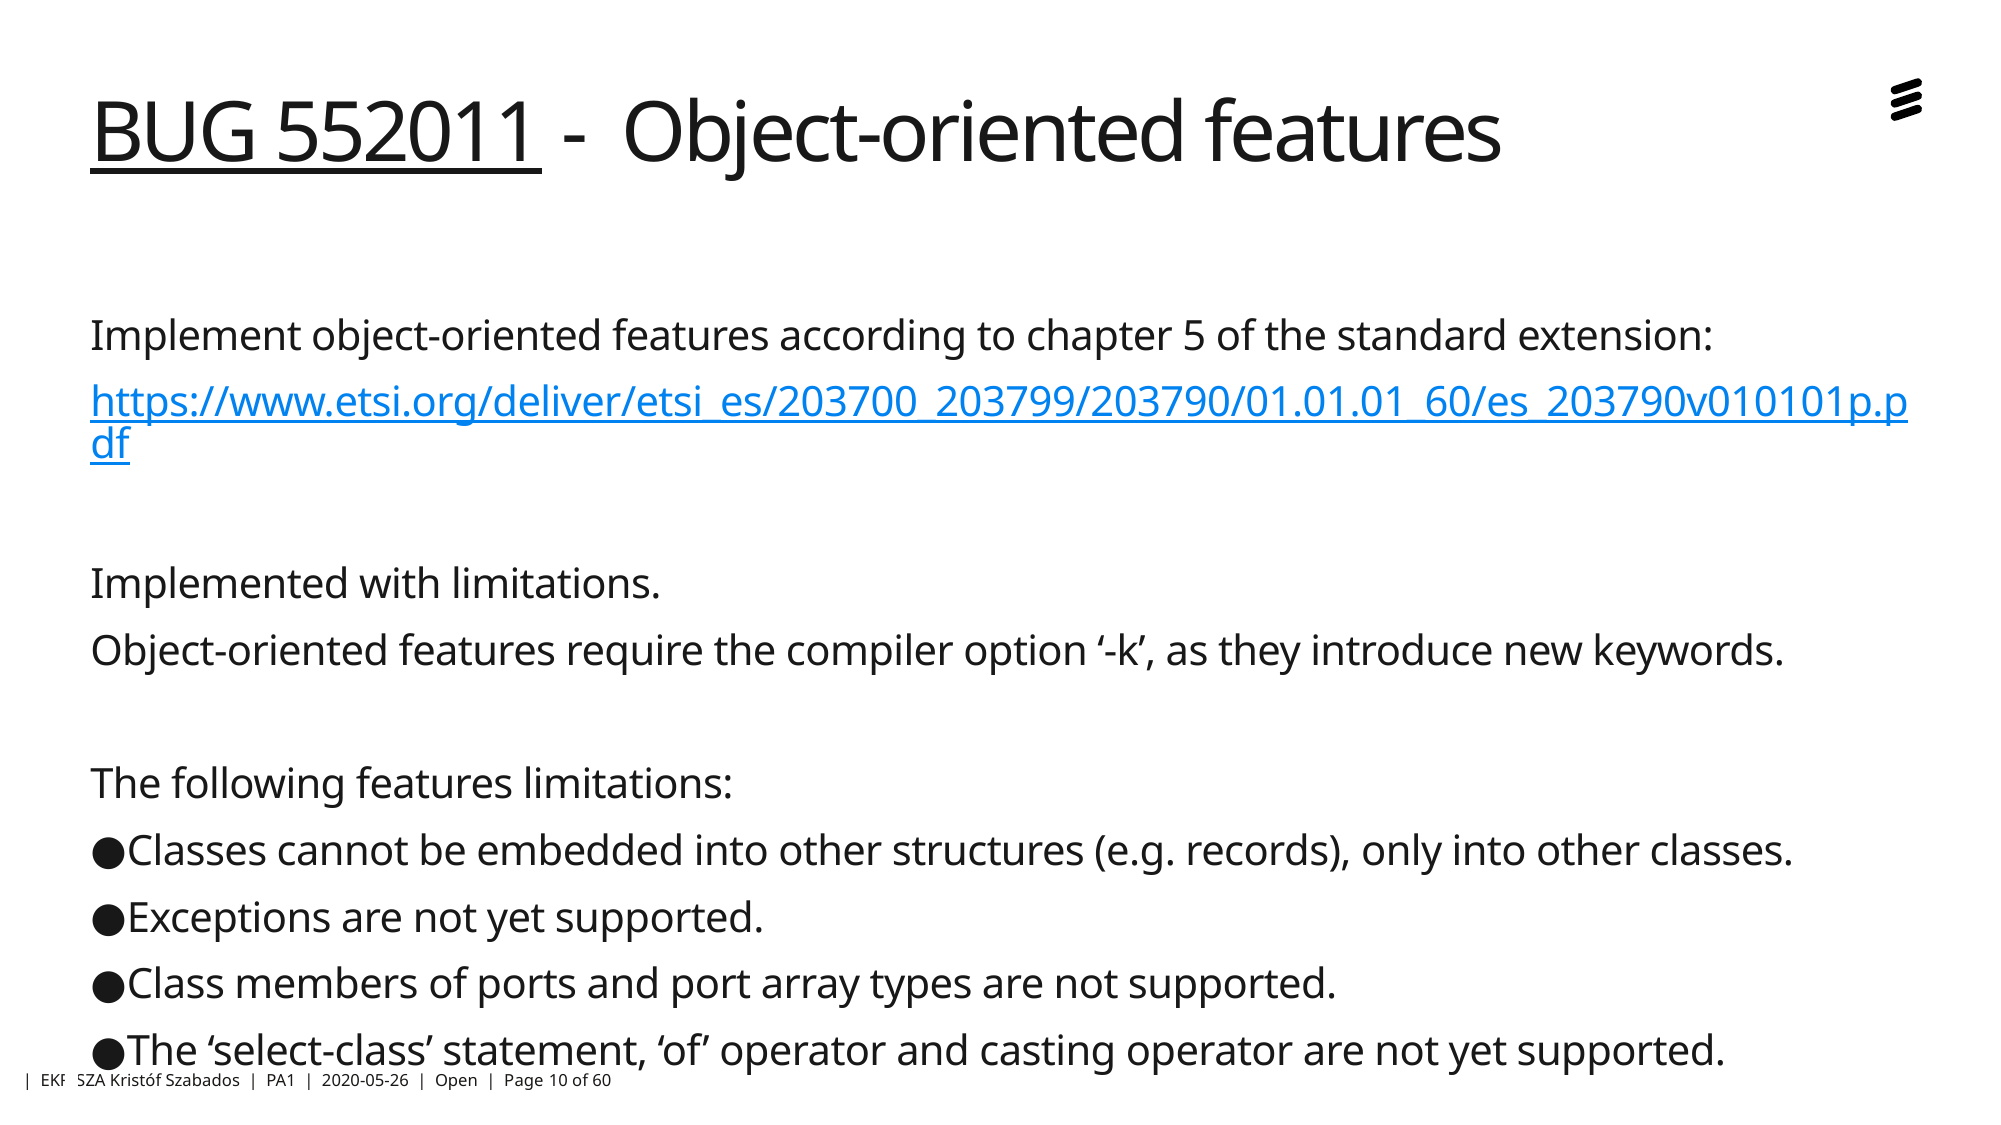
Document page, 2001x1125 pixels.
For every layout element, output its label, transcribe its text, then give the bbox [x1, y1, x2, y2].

list Implement object-oriented features according to chapter 5 of the standard extension: https://www.etsi.org/deliver/etsi_es/203700_203799/203790/01.01.01_60/es_203790v010101p.pdf Implemented with limitations. Object-oriented features require the compiler option ‘-k’, as they introduce new keywords. The following features limitations: Classes cannot be embedded into other structures (e.g. records), only into other classes. Exceptions are not yet supported. Class members of ports and port array types are not supported. The ‘select-class’ statement, ‘of’ operator and casting operator are not yet supported. [78, 302, 1922, 1024]
title BUG 552011 - Object-oriented features [78, 77, 1805, 256]
